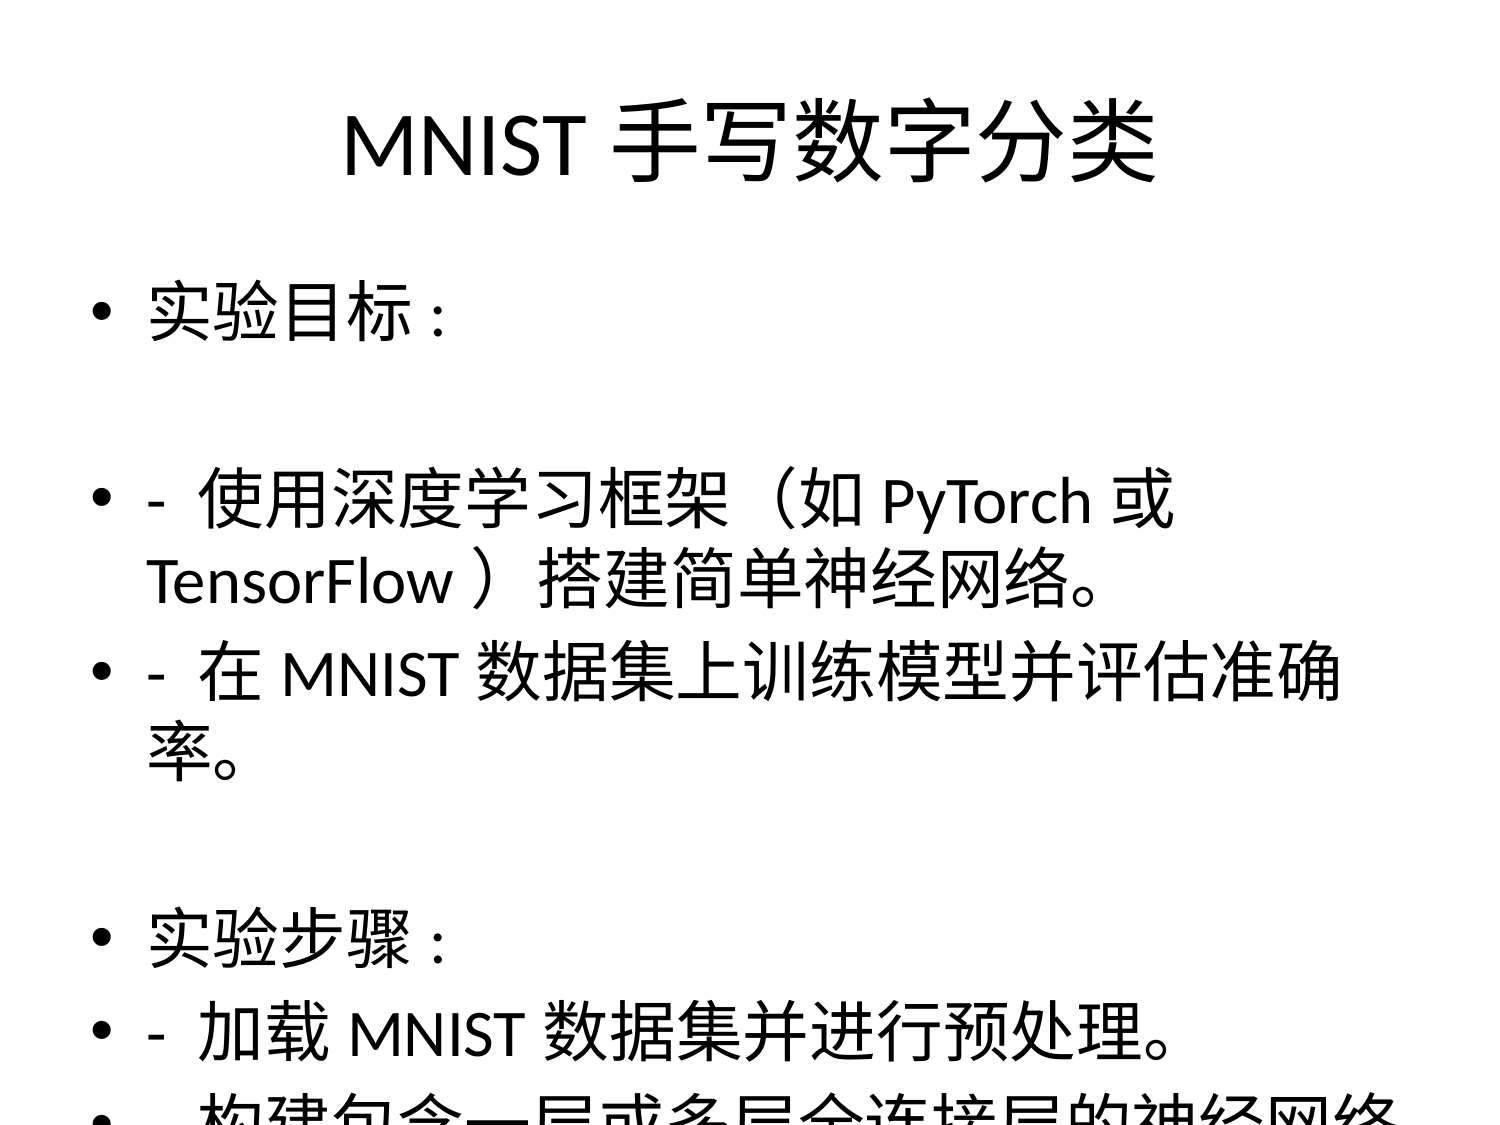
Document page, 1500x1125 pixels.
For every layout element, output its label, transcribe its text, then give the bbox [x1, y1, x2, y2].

list 实验目标: - 使用深度学习框架（如PyTorch或TensorFlow）搭建简单神经网络。 - 在MNIST数据集上训练模型并评估准确率。 实验步骤: - 加载MNIST数据集并进行预处理。 - 构建包含一层或多层全连接层的神经网络。 - 训练模型并在测试集上评估性能。 [75, 262, 1425, 1005]
title MNIST手写数字分类 [75, 45, 1425, 233]
